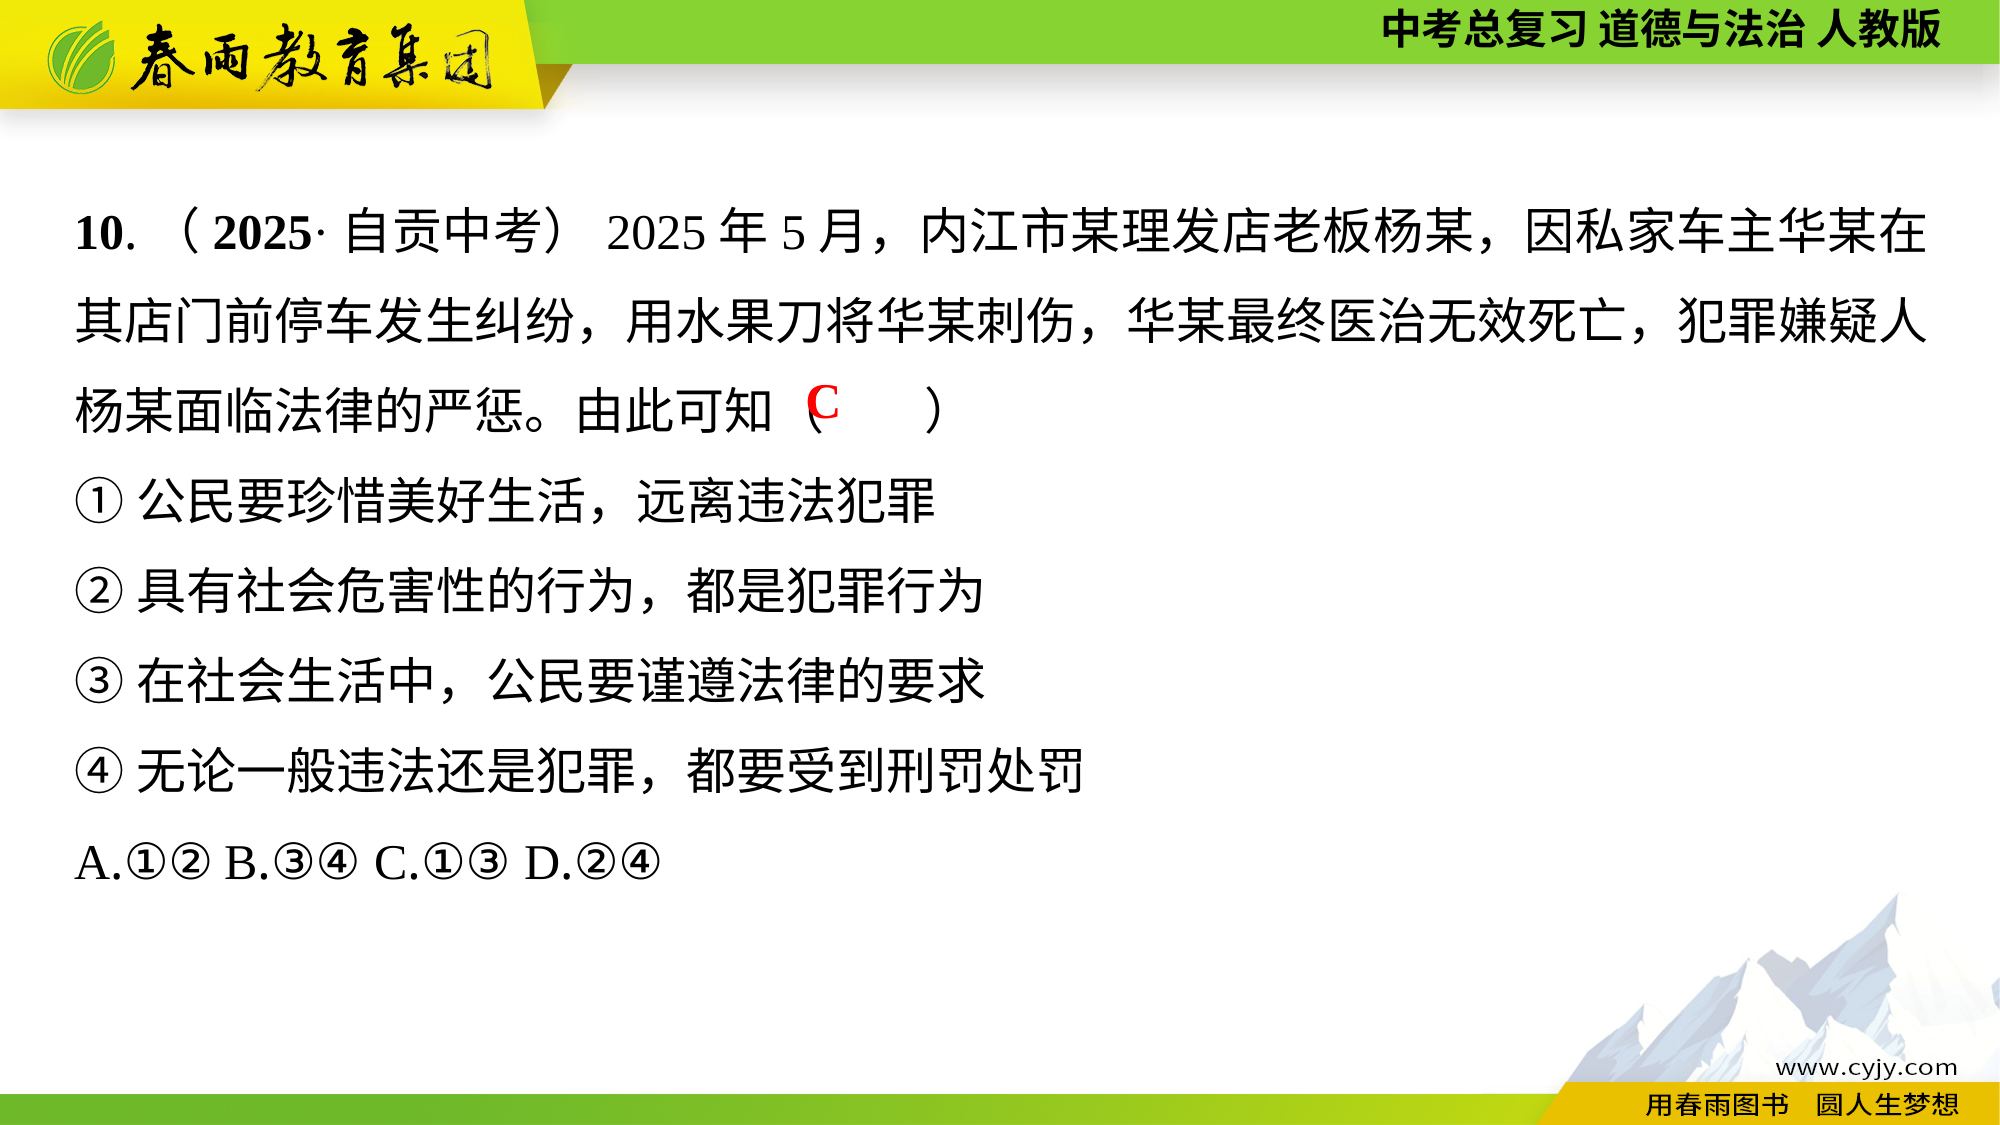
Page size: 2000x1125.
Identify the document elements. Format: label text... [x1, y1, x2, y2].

list 10.（2025·自贡中考）2025年5月，内江市某理发店老板杨某，因私家车主华某在其店门前停车发生纠纷，用水果刀将华某刺伤，华某最终医治无效死亡，犯罪嫌疑人杨某面临法律的严惩。由此可知（ ） ①公民要珍惜美好生活，远离违法犯罪 ②具有社会危害性的行为，都是犯罪行为 ③在社会生活中，公民要谨遵法律的要求 ④无论一般违法还是犯罪，都要受到刑罚处罚 A.①② B.③④ C.①③ D.②④ [59, 162, 1944, 905]
text_box C [790, 361, 857, 437]
picture [0, 0, 2000, 1125]
